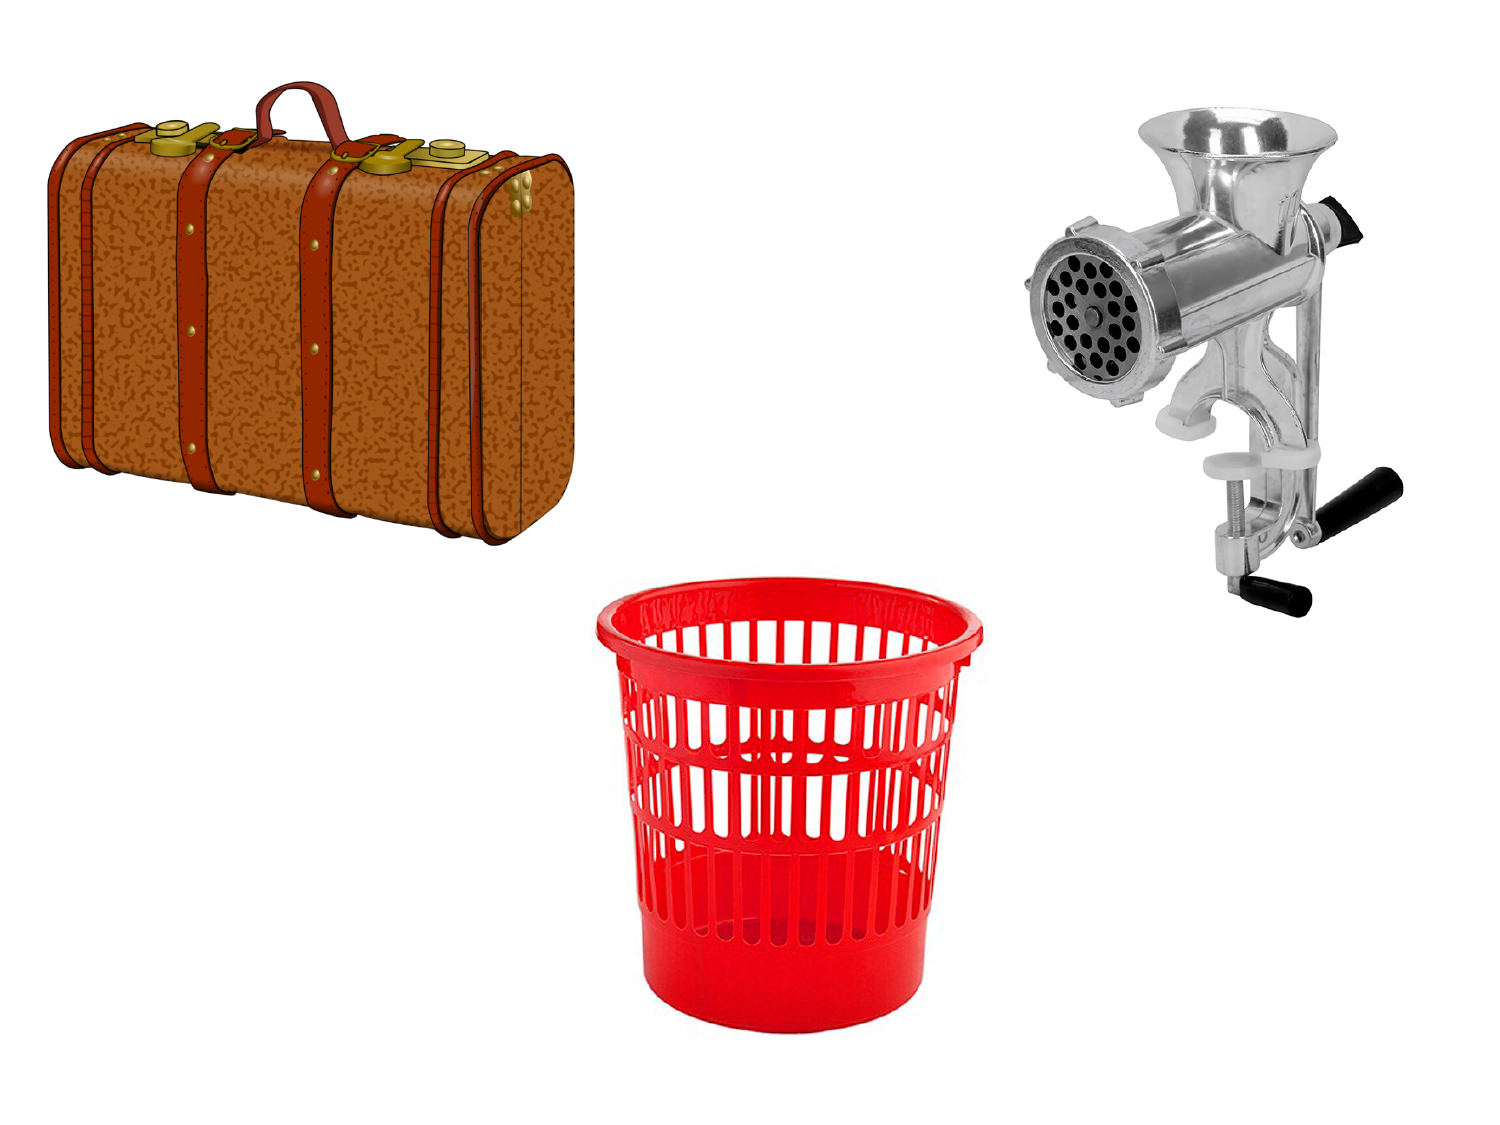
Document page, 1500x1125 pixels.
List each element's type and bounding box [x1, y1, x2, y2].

picture [584, 89, 1500, 1048]
picture [41, 66, 585, 556]
